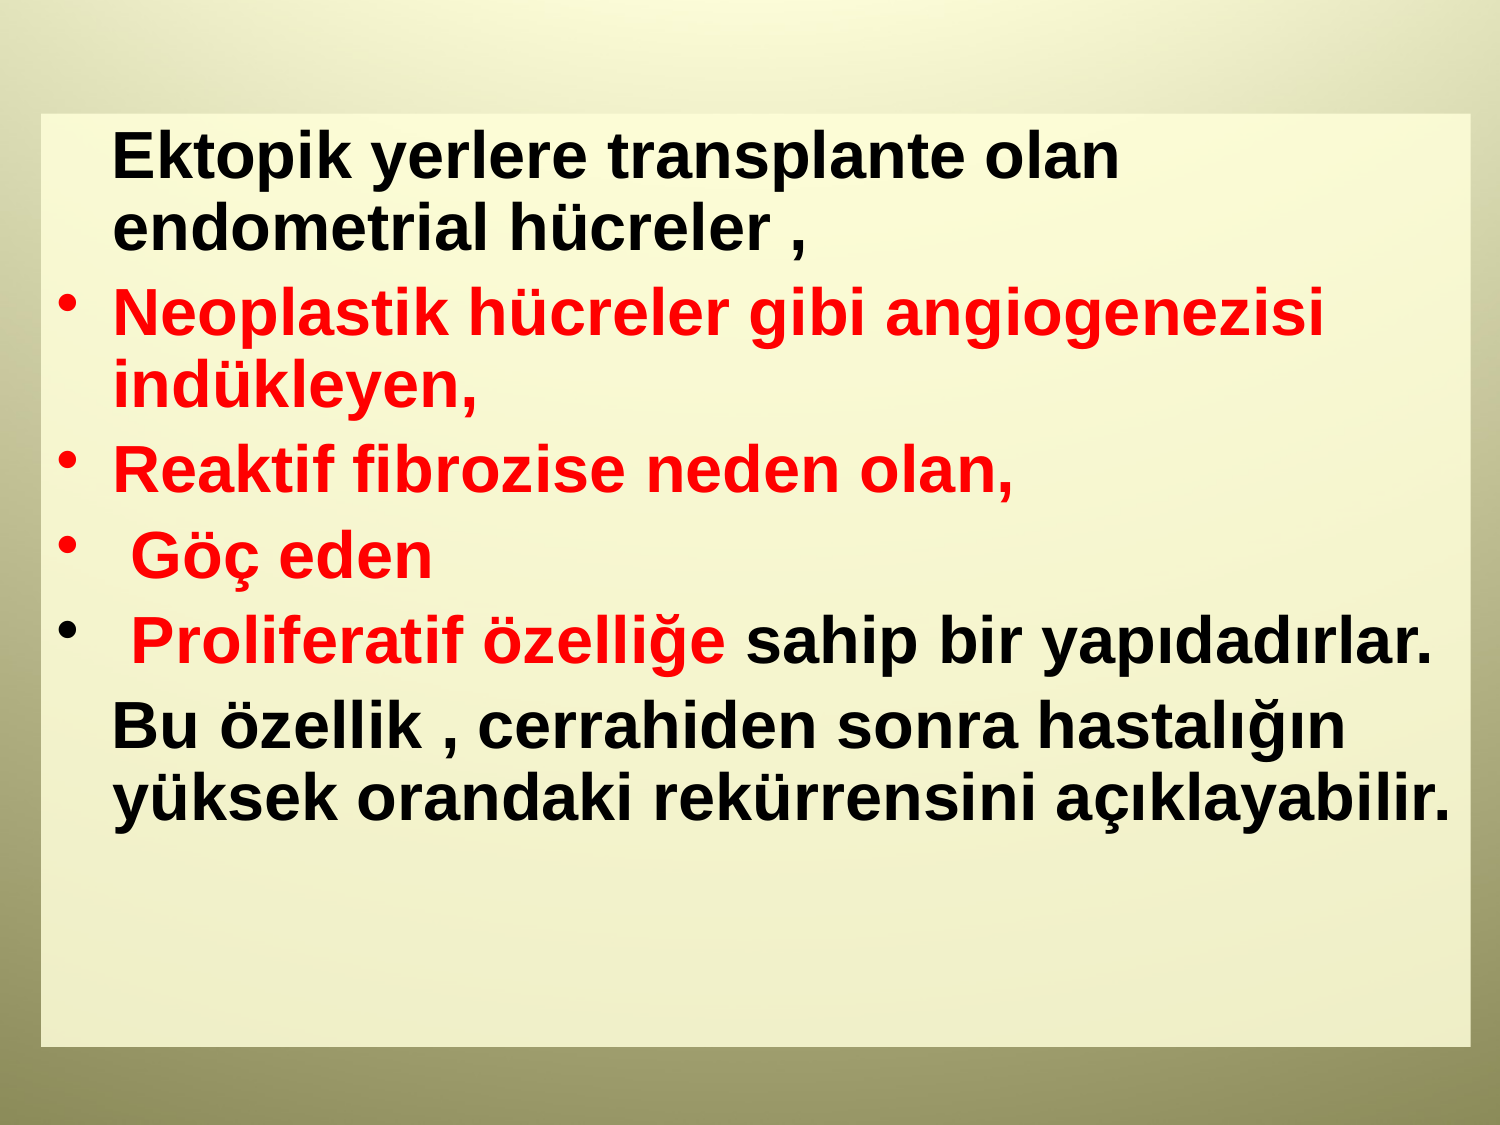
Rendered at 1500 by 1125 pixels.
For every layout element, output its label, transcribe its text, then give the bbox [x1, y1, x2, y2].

list Ektopik yerlere transplante olan endometrial hücreler , Neoplastik hücreler gibi angiogenezisi indükleyen, Reaktif fibrozise neden olan, Göç eden Proliferatif özelliğe sahip bir yapıdadırlar. Bu özellik , cerrahiden sonra hastalığın yüksek orandaki rekürrensini açıklayabilir. [41, 113, 1471, 1047]
picture [0, 0, 1500, 1125]
